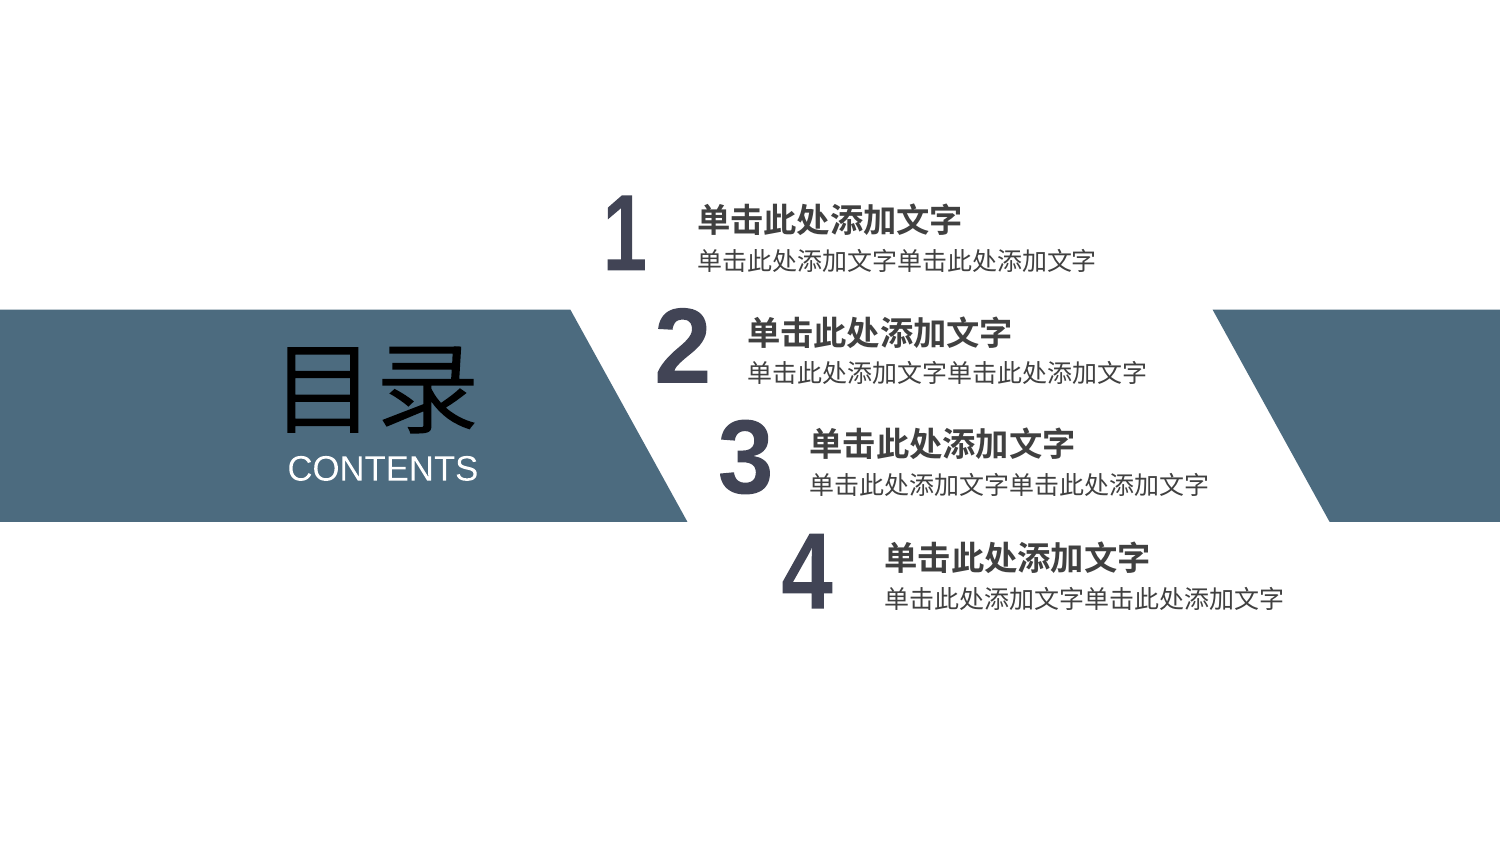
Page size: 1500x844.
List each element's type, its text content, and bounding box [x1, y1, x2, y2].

text_box 单击此处添加文字 单击此处添加文字单击此处添加文字 [795, 407, 1283, 507]
text_box [1220, 309, 1500, 522]
text_box 单击此处添加文字 单击此处添加文字单击此处添加文字 [682, 183, 1170, 283]
text_box [0, 309, 688, 522]
text_box 单击此处添加文字 单击此处添加文字单击此处添加文字 [732, 296, 1220, 395]
text_box 单击此处添加文字 单击此处添加文字单击此处添加文字 [870, 521, 1358, 621]
